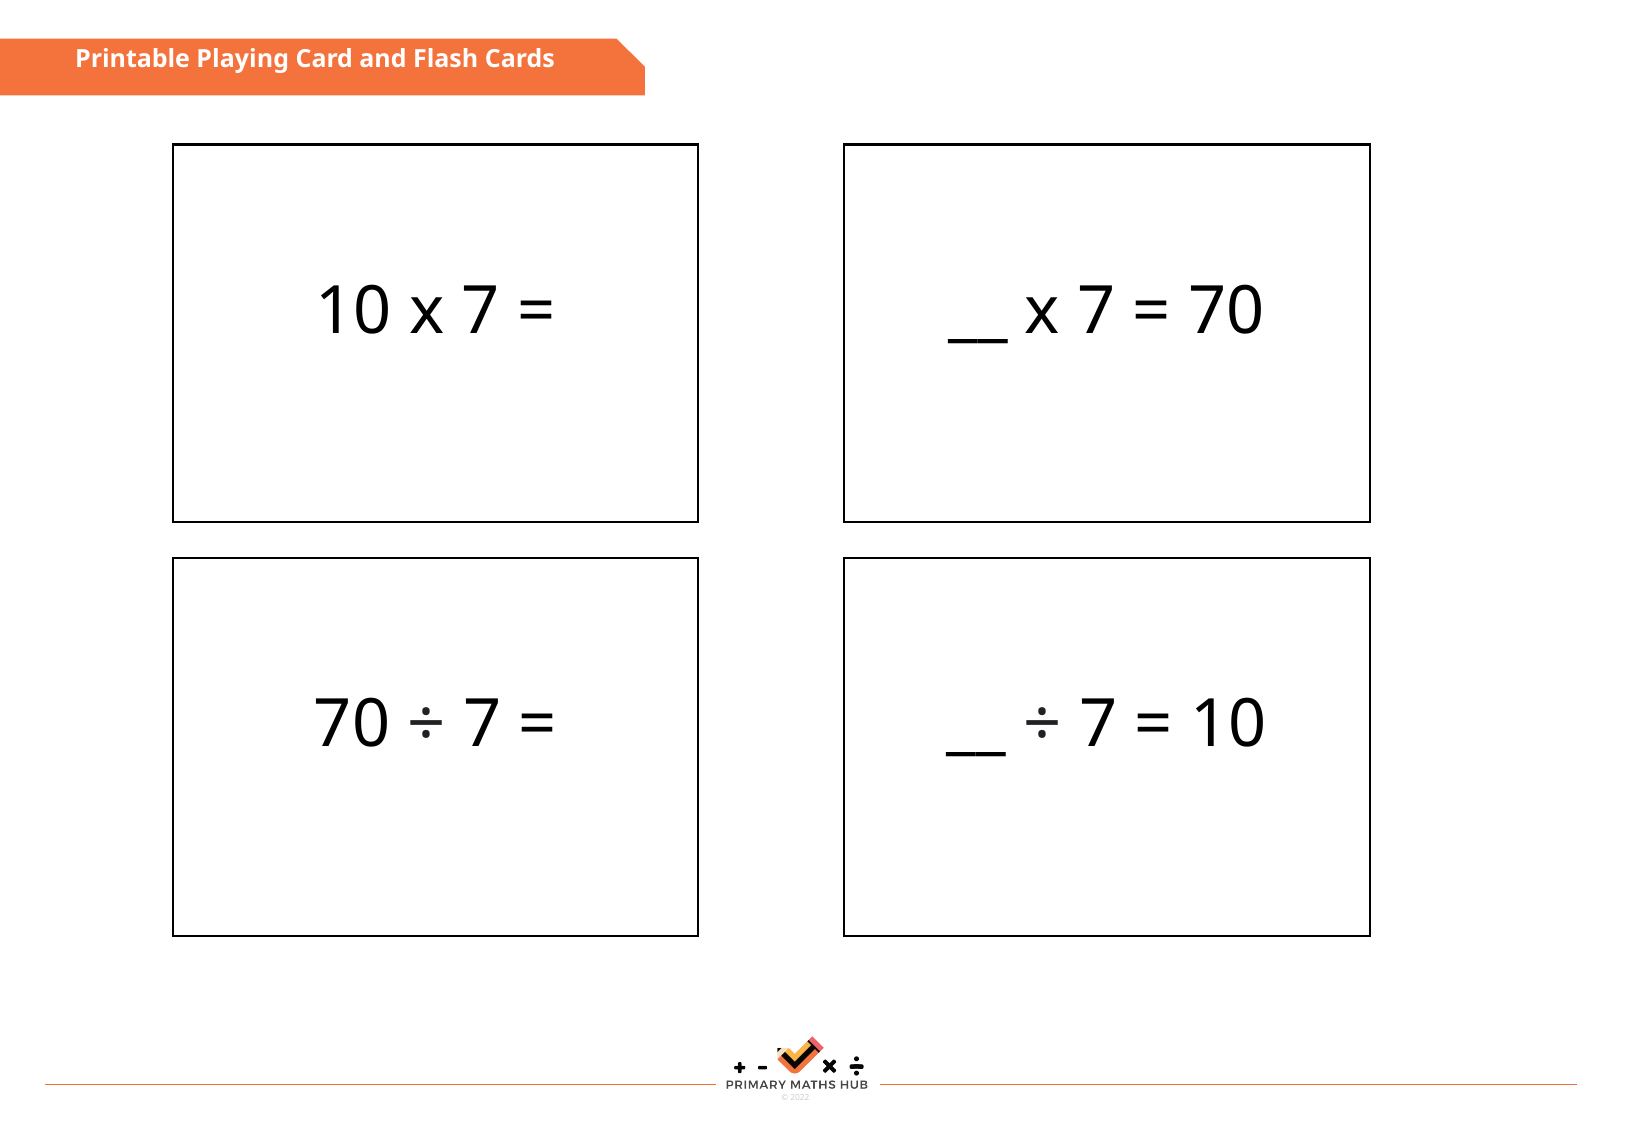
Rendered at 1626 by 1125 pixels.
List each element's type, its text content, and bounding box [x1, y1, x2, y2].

text_box © 2022 [720, 1084, 870, 1110]
text_box 10 x 7 = [172, 259, 699, 355]
picture [722, 1034, 872, 1094]
text_box [172, 355, 699, 523]
text_box [843, 557, 1371, 937]
text_box __ ÷ 7 = 10 [844, 672, 1370, 768]
text_box [843, 143, 1371, 523]
text_box Printable Playing Card and Flash Cards [0, 37, 646, 97]
text_box [172, 143, 699, 259]
text_box 70 ÷ 7 = [172, 672, 699, 768]
text_box __ x 7 = 70 [844, 259, 1370, 355]
text_box [172, 557, 699, 672]
text_box [172, 768, 699, 937]
